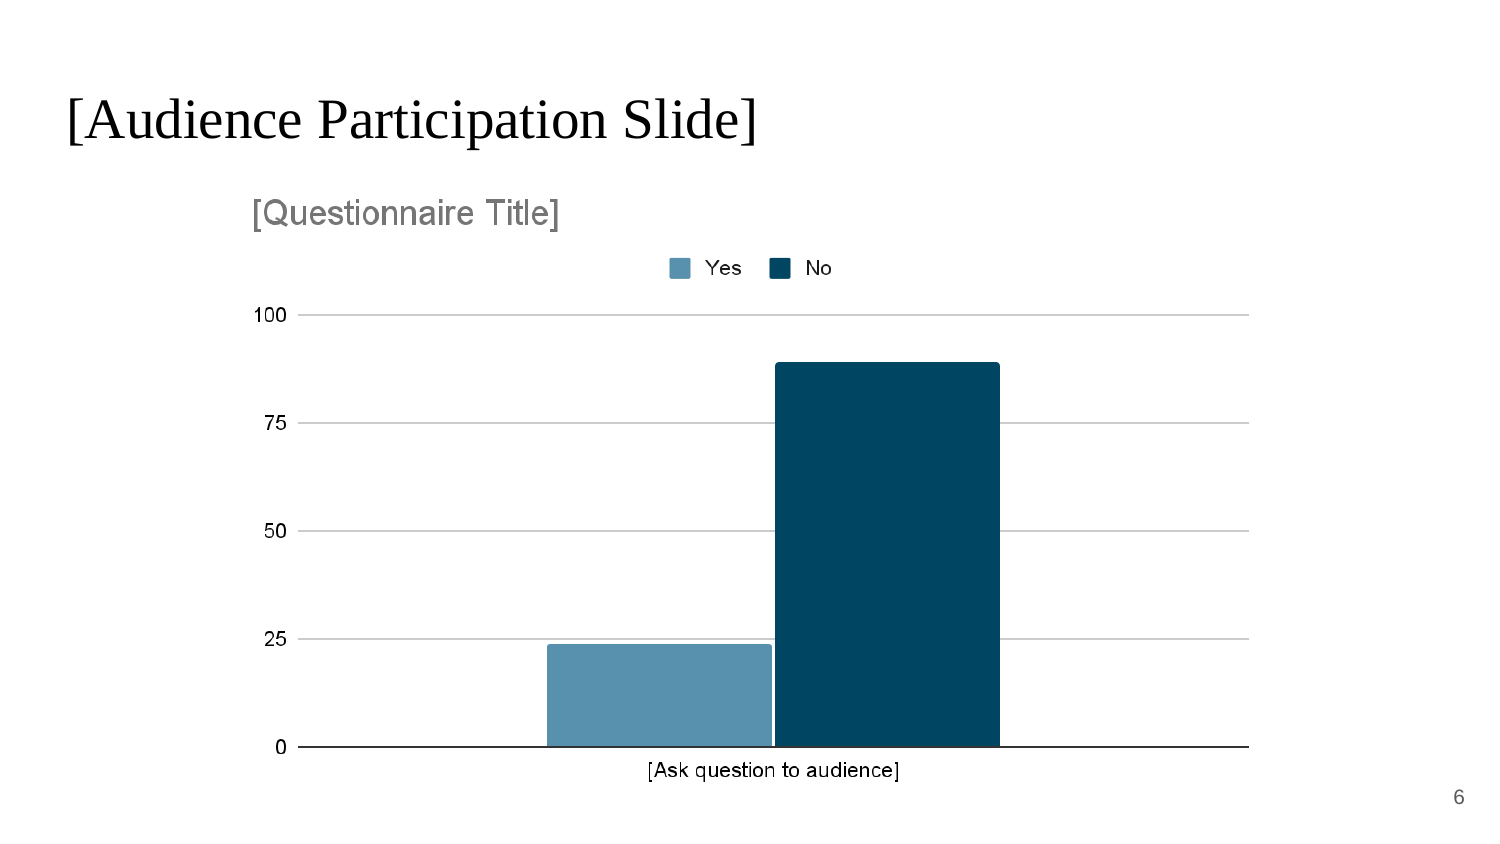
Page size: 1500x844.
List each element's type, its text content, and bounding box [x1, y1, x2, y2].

picture [219, 158, 1281, 815]
title [Audience Participation Slide] [51, 72, 1449, 167]
slide_number ‹#› [1389, 764, 1480, 830]
